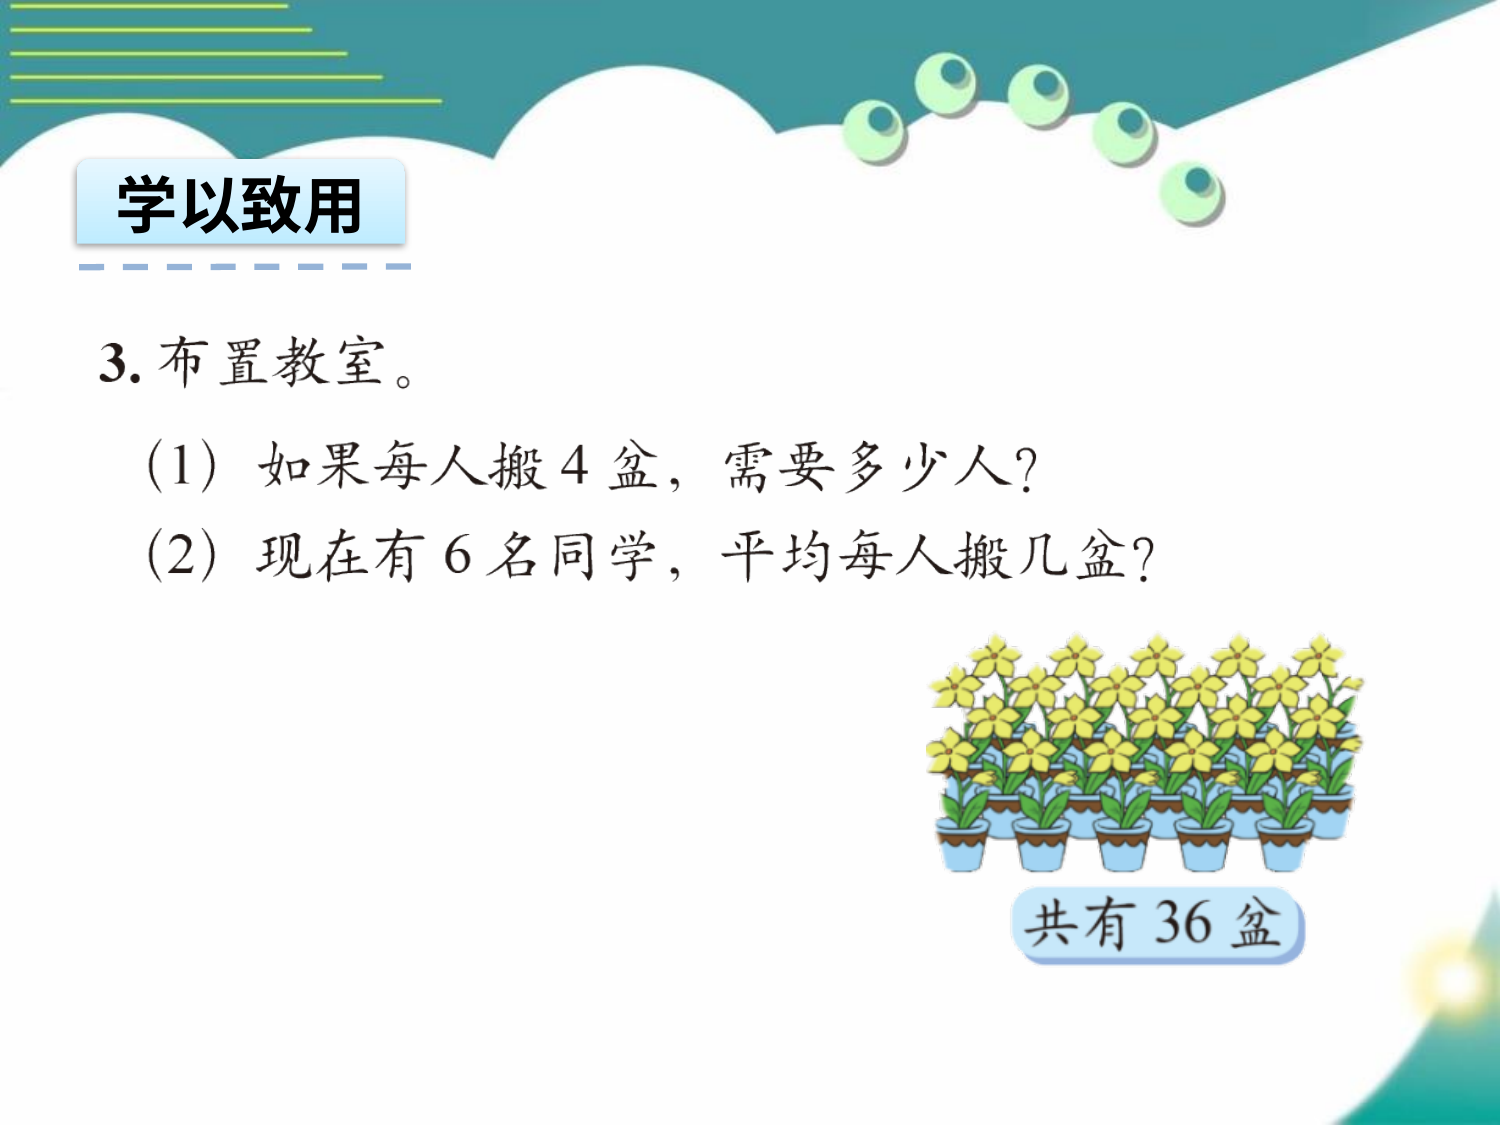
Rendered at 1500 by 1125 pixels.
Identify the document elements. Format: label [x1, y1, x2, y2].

text_box [76, 158, 420, 268]
picture [0, 0, 1500, 1125]
